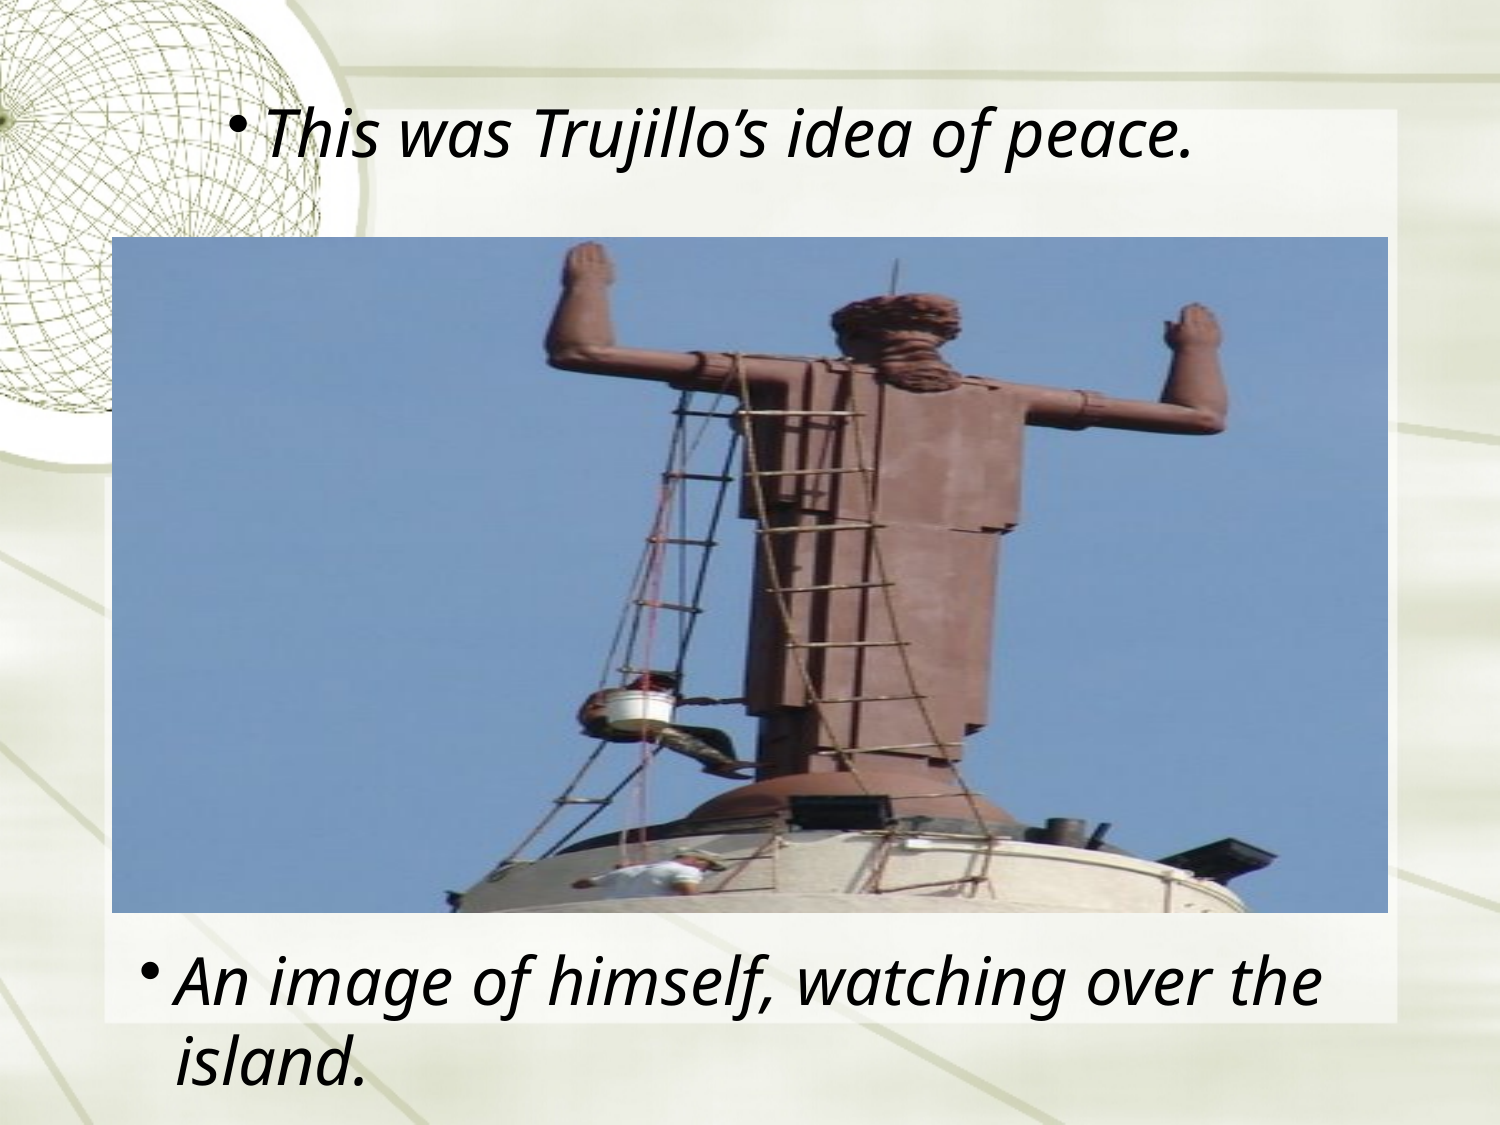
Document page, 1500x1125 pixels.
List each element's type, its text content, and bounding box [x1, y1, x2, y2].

picture [0, 0, 1500, 1125]
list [112, 237, 1388, 913]
text_box An image of himself, watching over the island. [124, 924, 1400, 1113]
title This was Trujillo’s idea of peace. [212, 37, 1488, 225]
